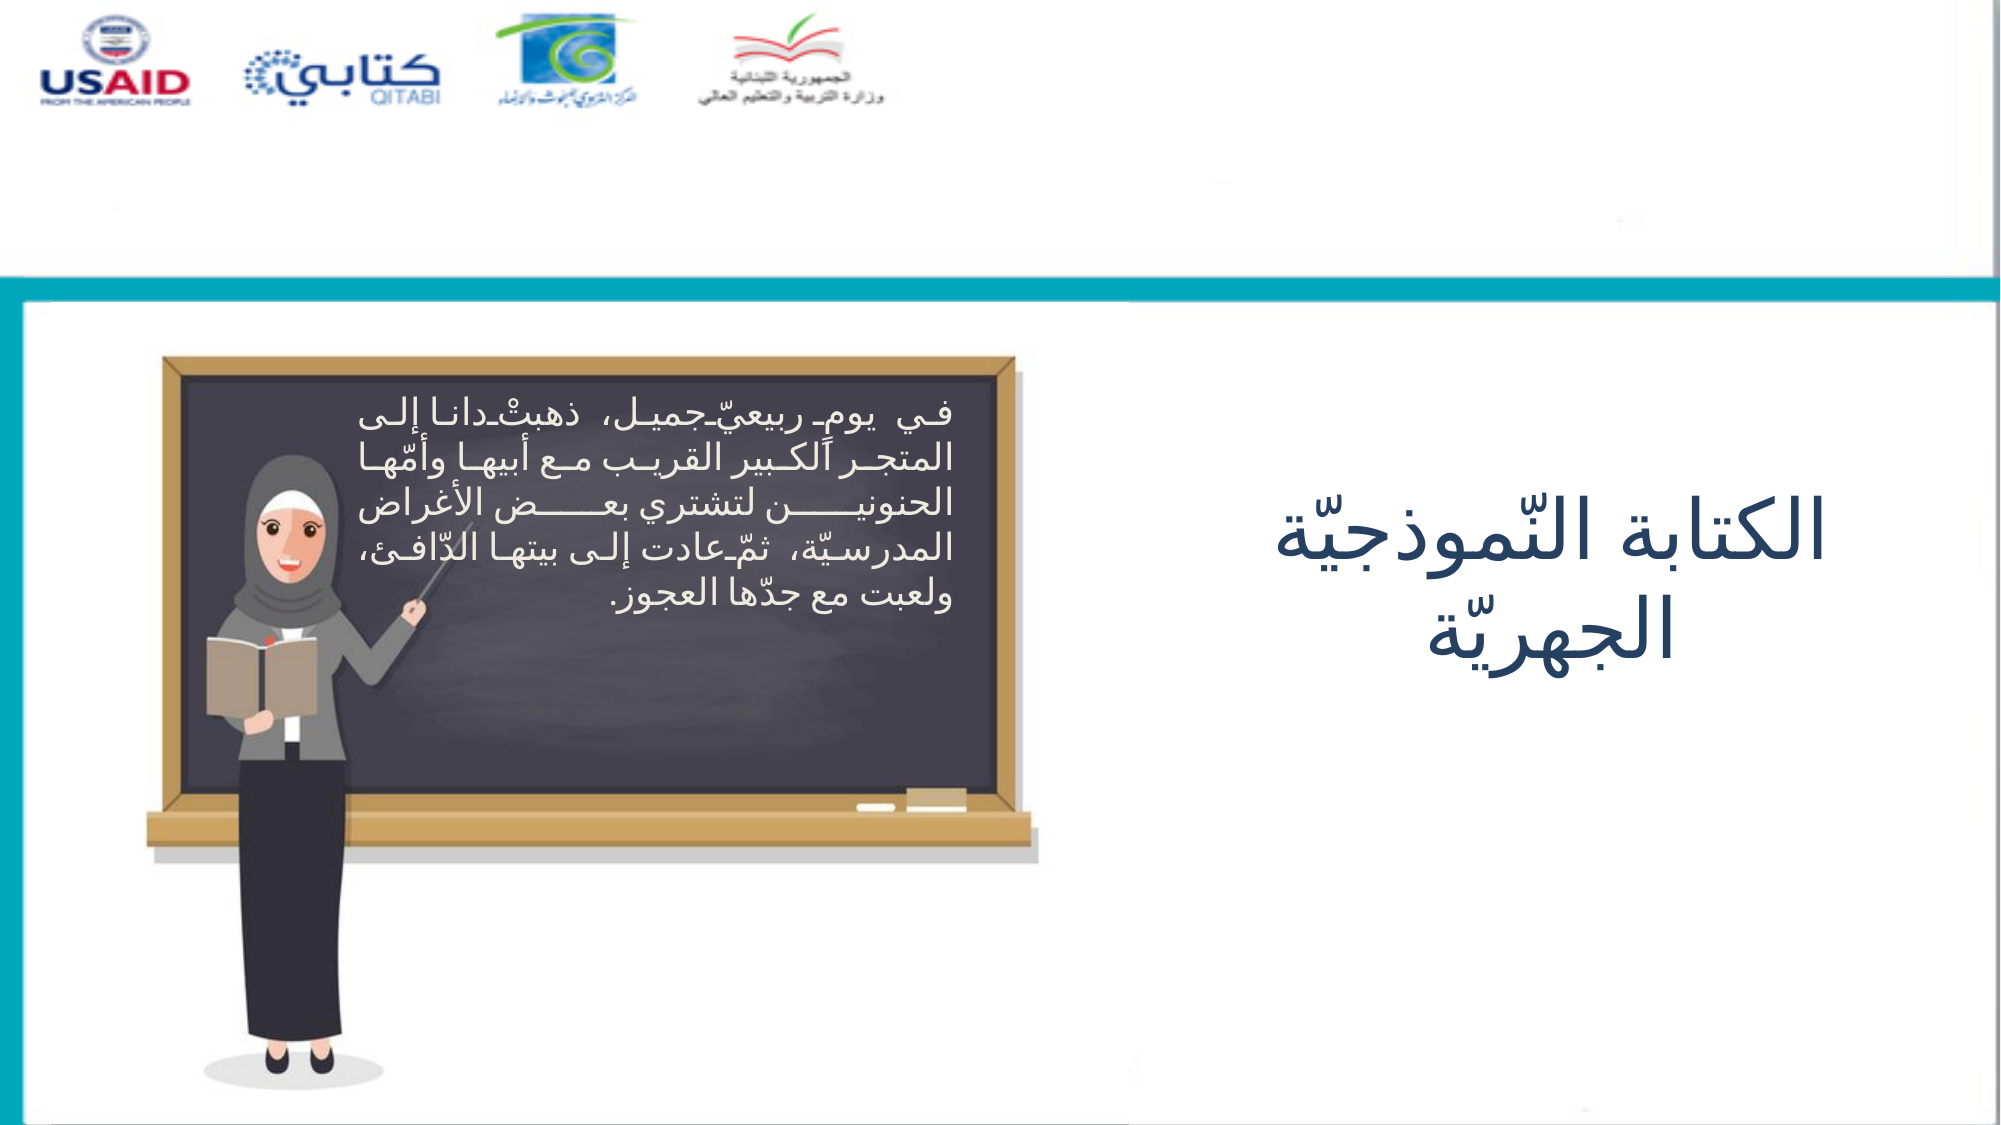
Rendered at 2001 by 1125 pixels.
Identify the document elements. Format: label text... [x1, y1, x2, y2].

title الكتابة النّموذجيّة الجهريّة [1134, 525, 1973, 626]
picture [0, 0, 2001, 1125]
